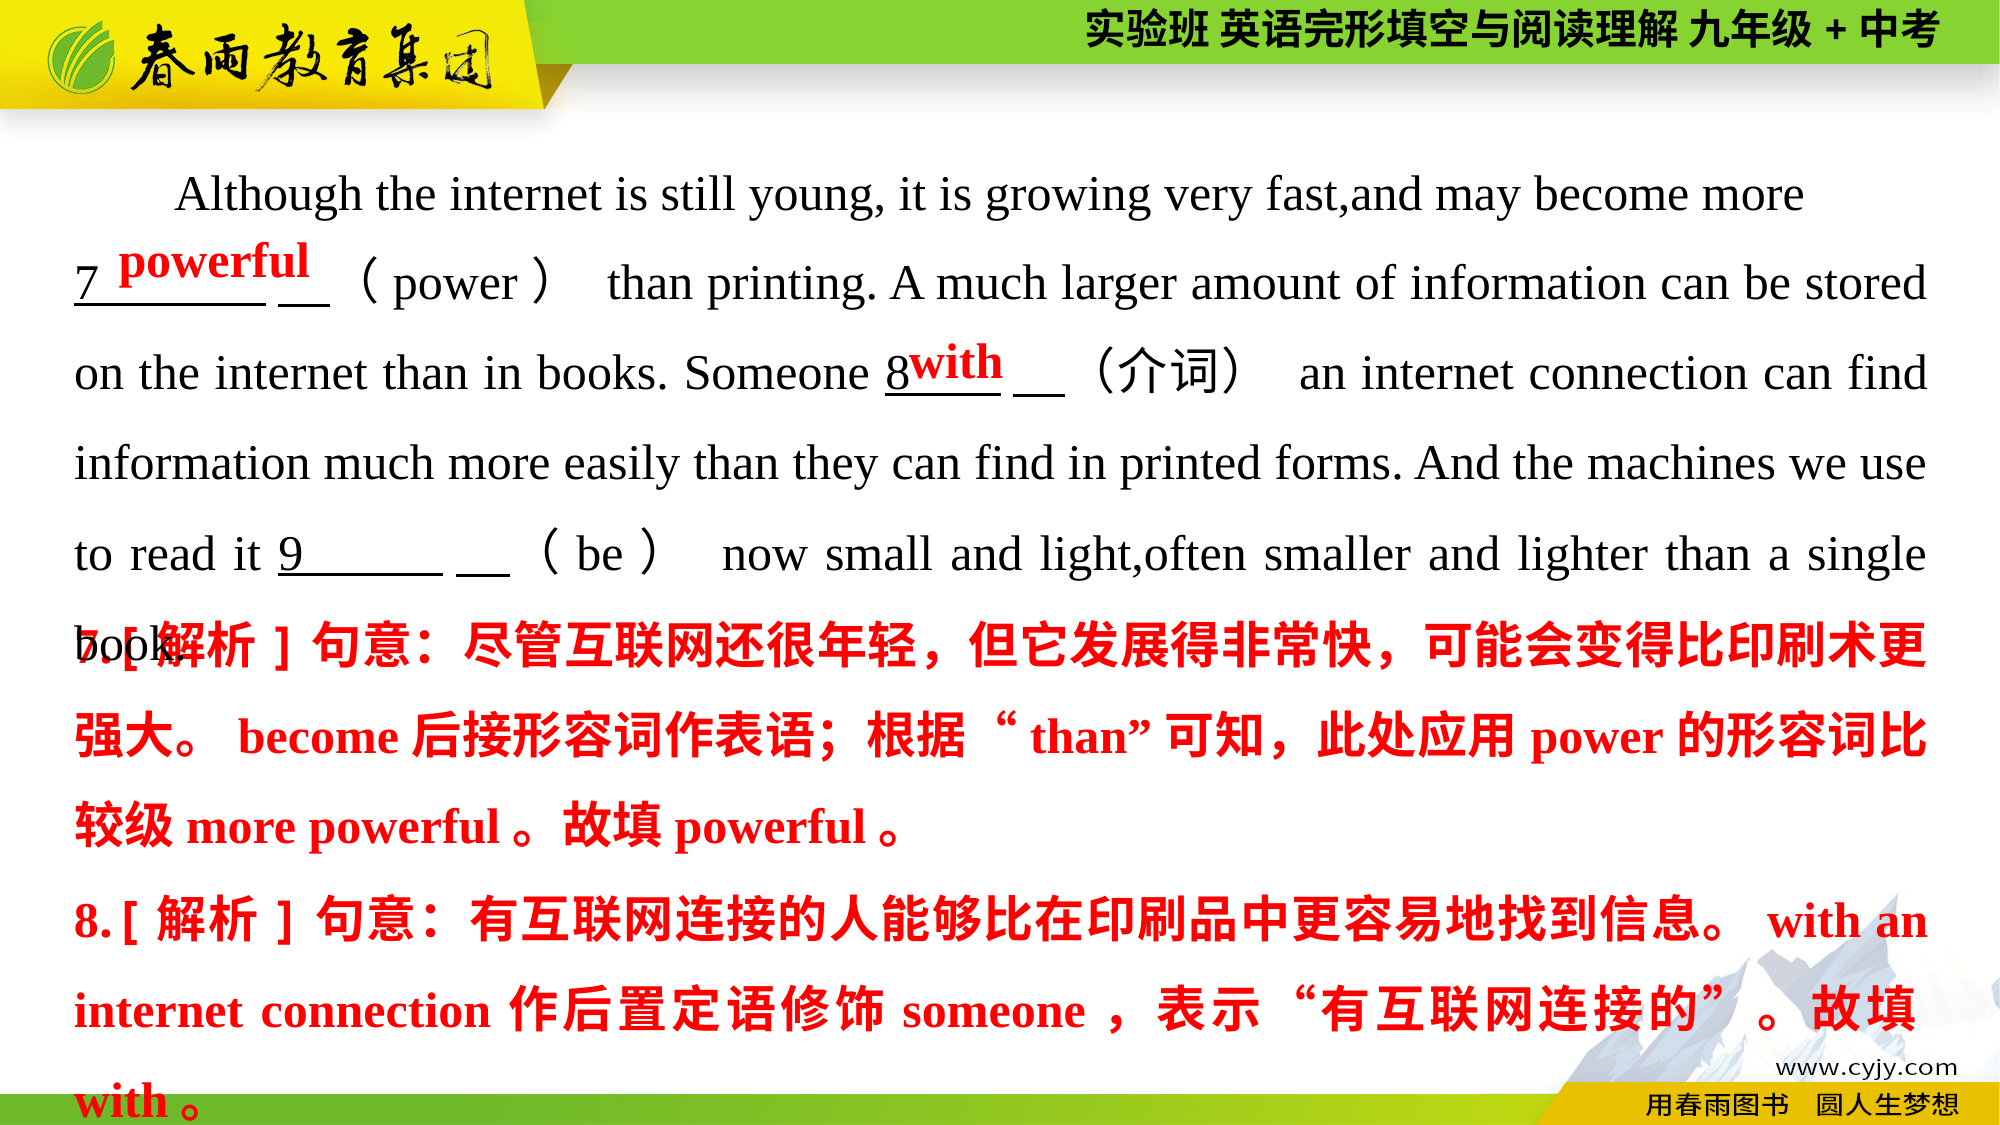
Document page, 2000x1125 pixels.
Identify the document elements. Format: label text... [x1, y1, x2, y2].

text_box 7.[解析]句意：尽管互联网还很年轻，但它发展得非常快，可能会变得比印刷术更强大。become后接形容词作表语；根据“than”可知，此处应用power的形容词比较级more powerful。故填powerful。 [59, 592, 1944, 861]
list Although the internet is still young, it is growing very fast,and may become more 7 （power） than printing. A much larger amount of information can be stored on the internet than in books. Someone 8 （介词） an internet connection can find information much more easily than they can find in printed forms. And the machines we use to read it 9 （be） now small and light,often smaller and lighter than a single book. [59, 122, 1944, 592]
picture [0, 0, 2000, 1125]
text_box 8.[解析]句意：有互联网连接的人能够比在印刷品中更容易地找到信息。with an internet connection作后置定语修饰someone，表示“有互联网连接的”。故填with。 [59, 861, 1944, 1125]
text_box with [894, 321, 1019, 396]
text_box powerful [103, 220, 326, 296]
